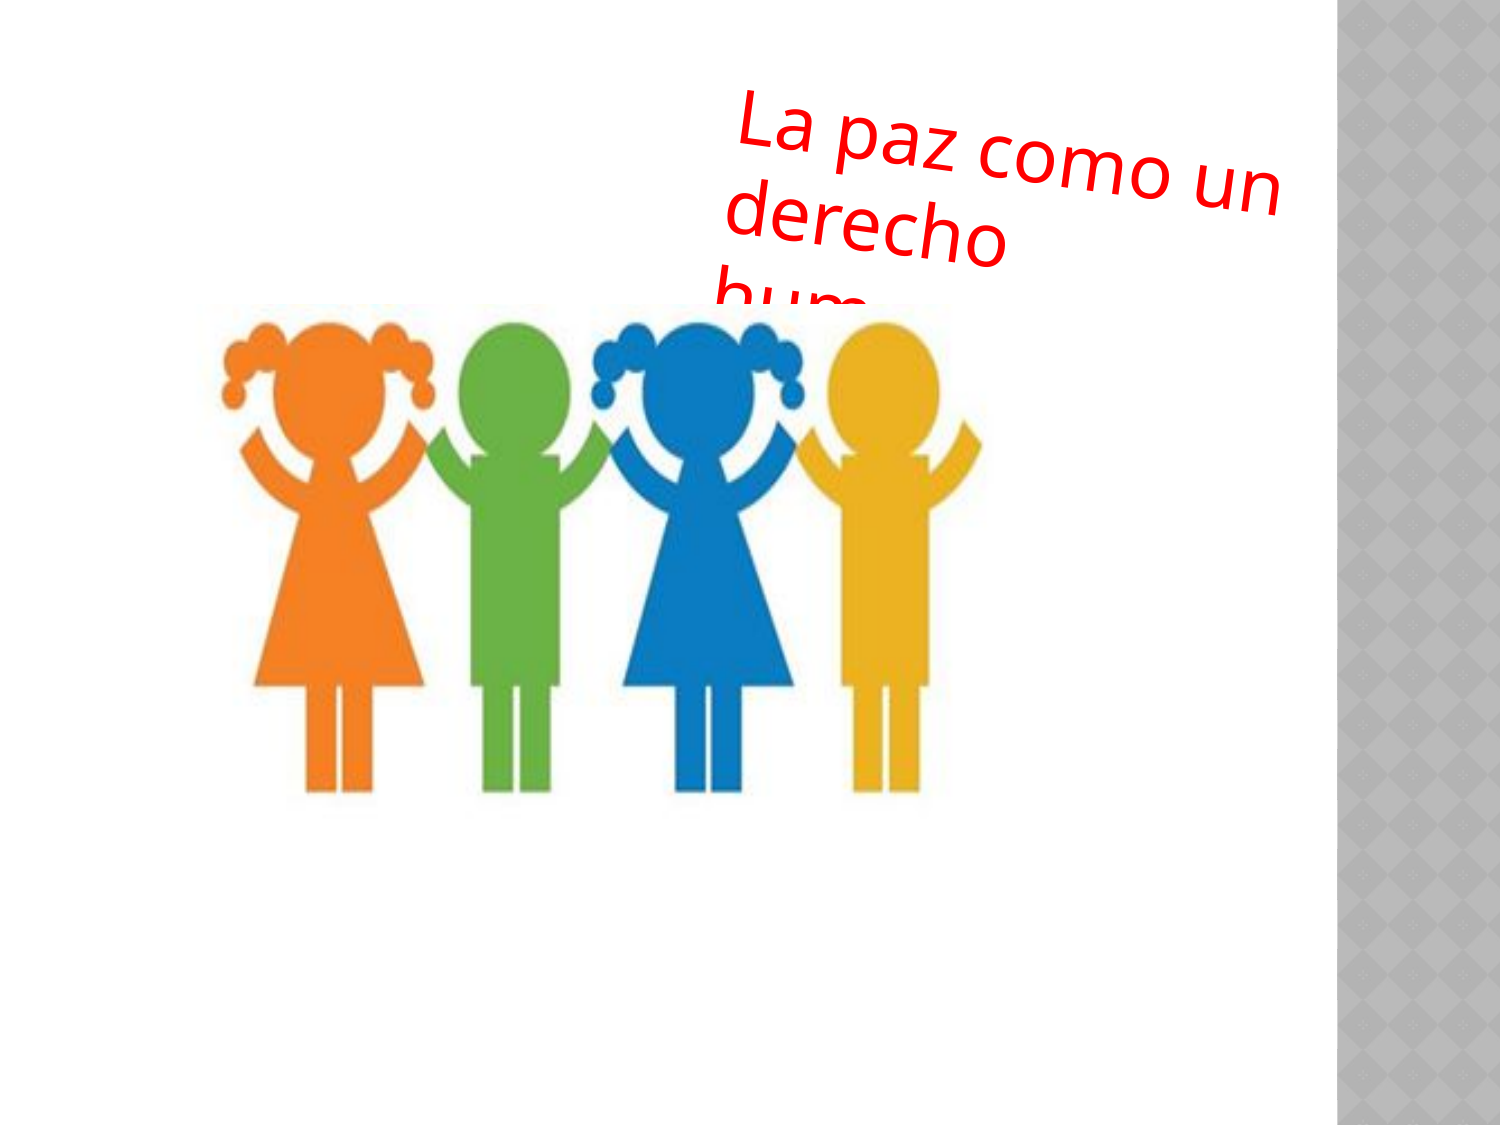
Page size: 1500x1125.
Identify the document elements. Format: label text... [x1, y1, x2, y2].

text_box La paz como un derecho humano [696, 58, 1322, 422]
picture [162, 304, 1066, 845]
